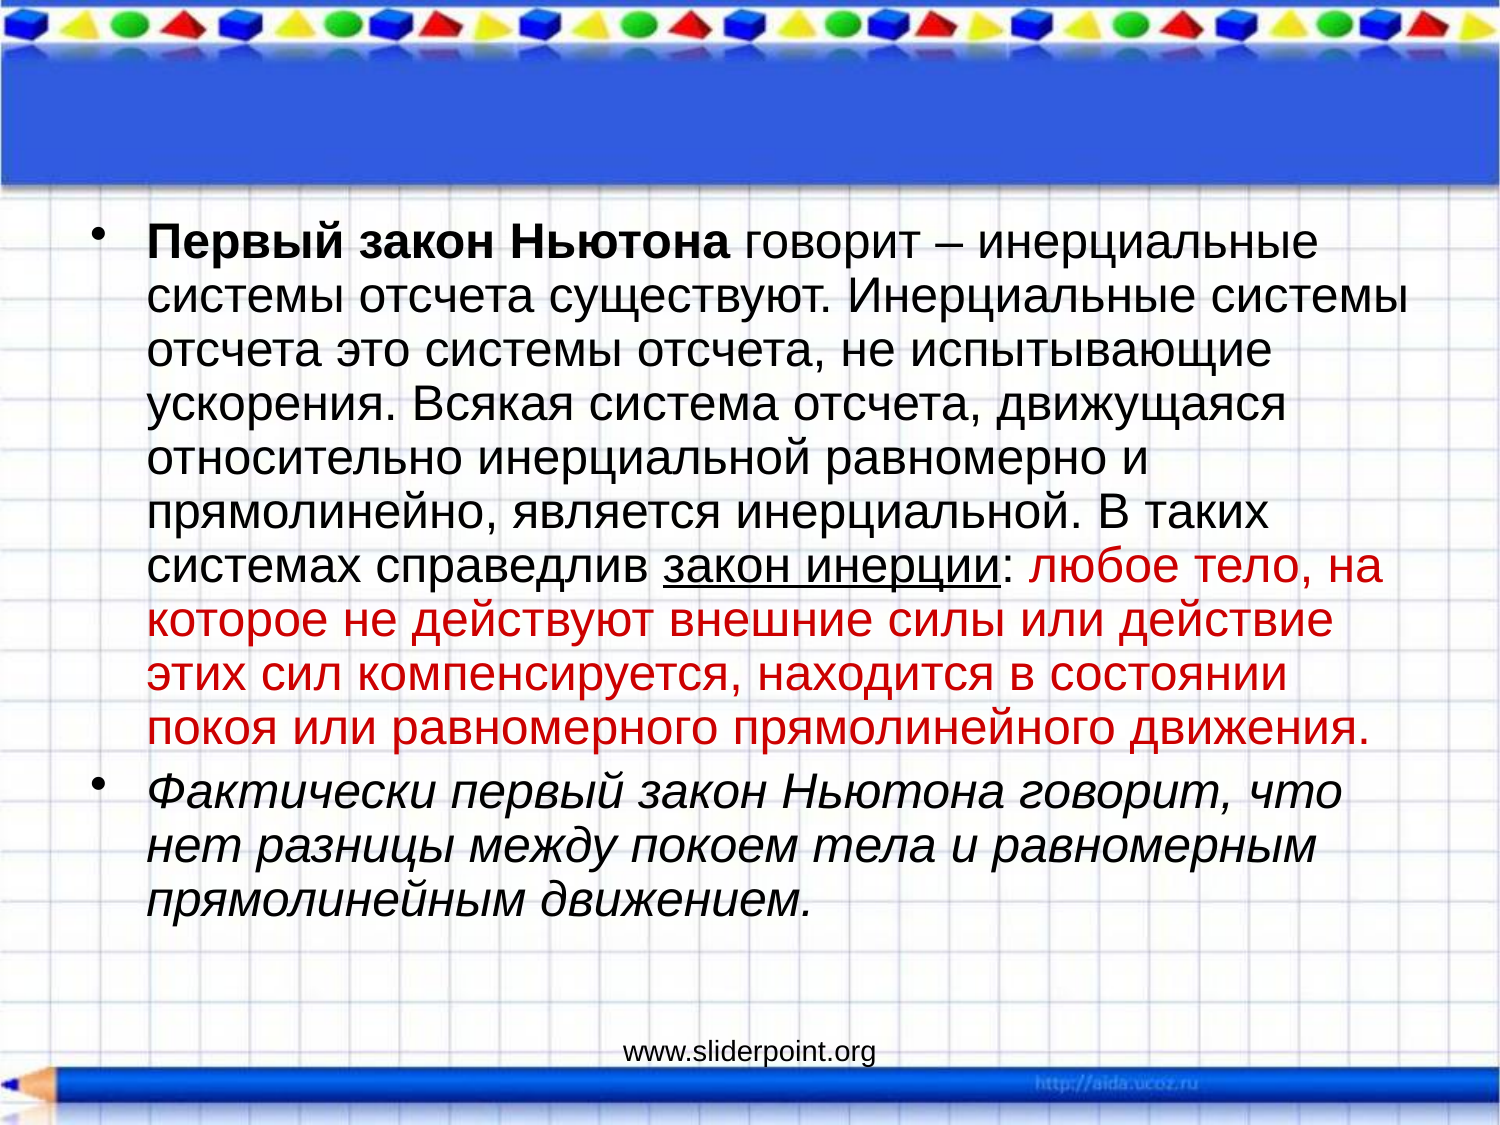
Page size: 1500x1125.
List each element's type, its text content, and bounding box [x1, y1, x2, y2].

picture [0, 0, 1500, 1125]
footer www.sliderpoint.org [512, 1024, 988, 1103]
list Первый закон Ньютона говорит – инерциальные системы отсчета существуют. Инерциальные системы отсчета это системы отсчета, не испытывающие ускорения. Всякая система отсчета, движущаяся относительно инерциальной равномерно и прямолинейно, является инерциальной. В таких системах справедлив закон инерции: любое тело, на которое не действуют внешние силы или действие этих сил компенсируется, находится в состоянии покоя или равномерного прямолинейного движения. Фактически первый закон Ньютона говорит, что нет разницы между покоем тела и равномерным прямолинейным движением. [74, 207, 1426, 1006]
